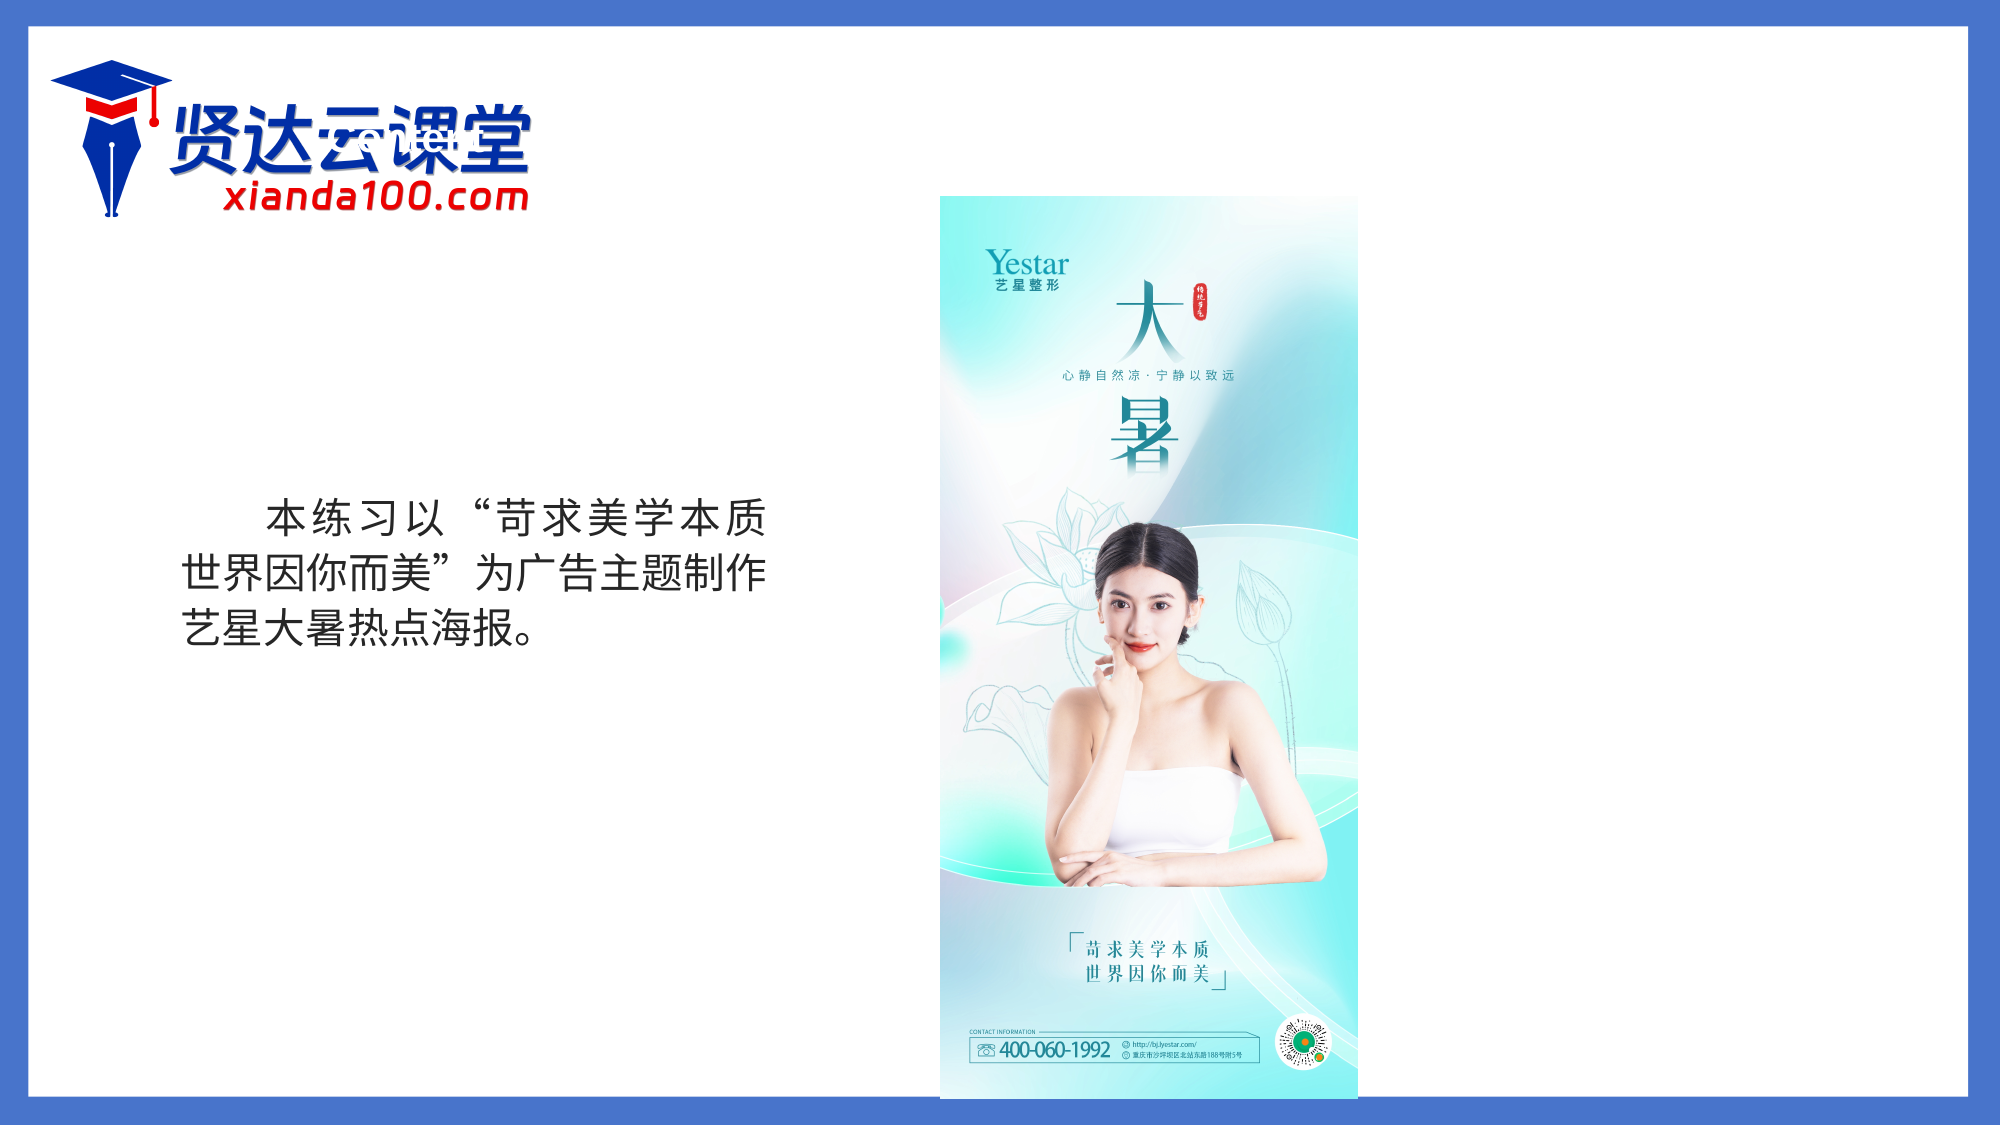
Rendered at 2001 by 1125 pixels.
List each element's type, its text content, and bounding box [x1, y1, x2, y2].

text_box Content [311, 103, 767, 169]
picture [940, 196, 1358, 1099]
text_box 本练习以“苛求美学本质 世界因你而美”为广告主题制作艺星大暑热点海报。 [90, 479, 783, 699]
picture [31, 30, 570, 256]
